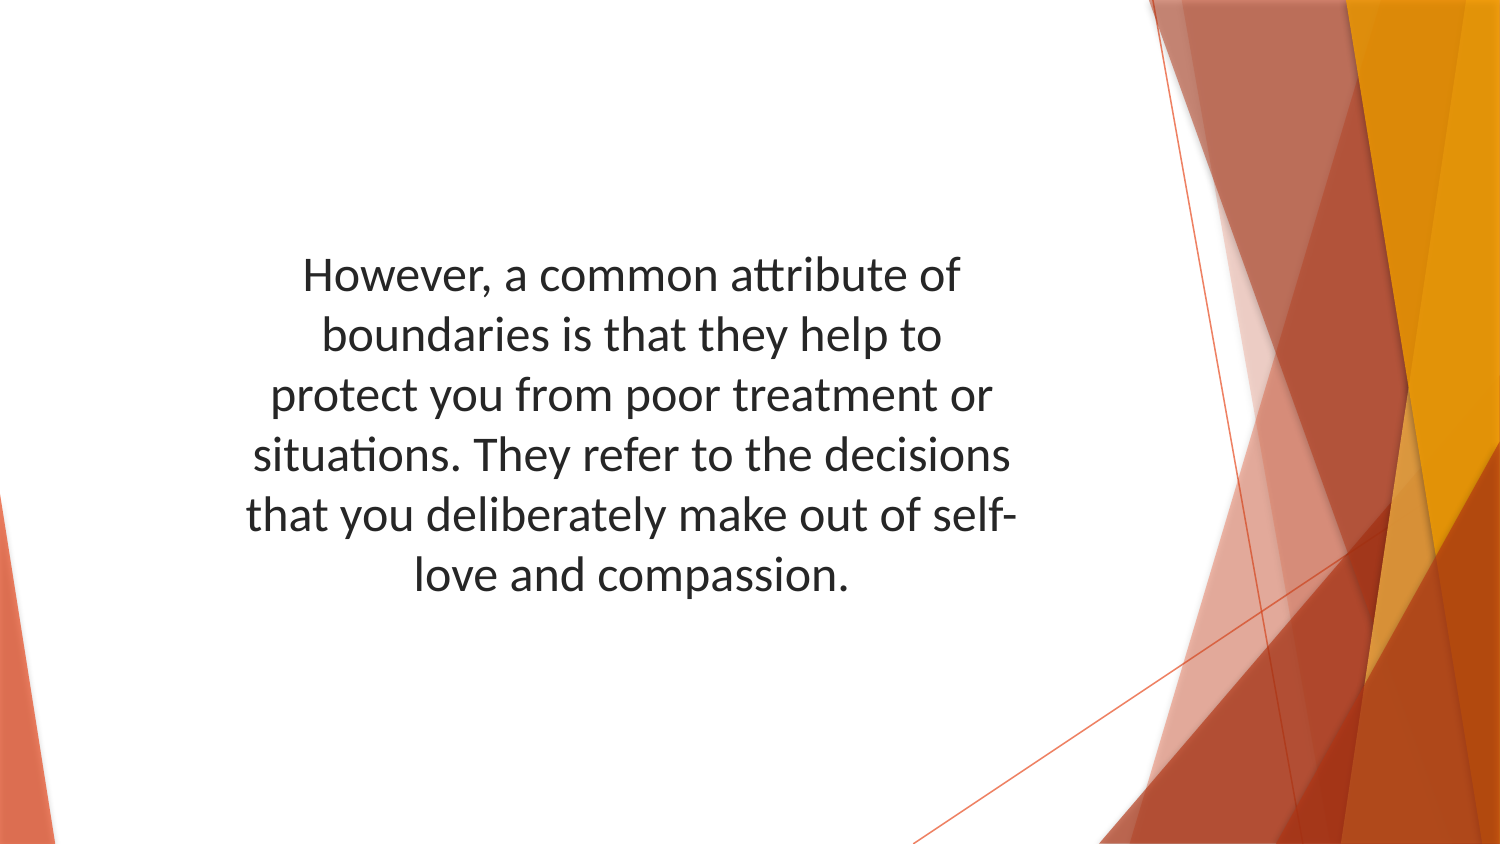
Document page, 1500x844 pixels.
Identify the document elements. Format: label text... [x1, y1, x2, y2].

list However, a common attribute of boundaries is that they help to protect you from poor treatment or situations. They refer to the decisions that you deliberately make out of self-love and compassion. [230, 197, 1034, 647]
